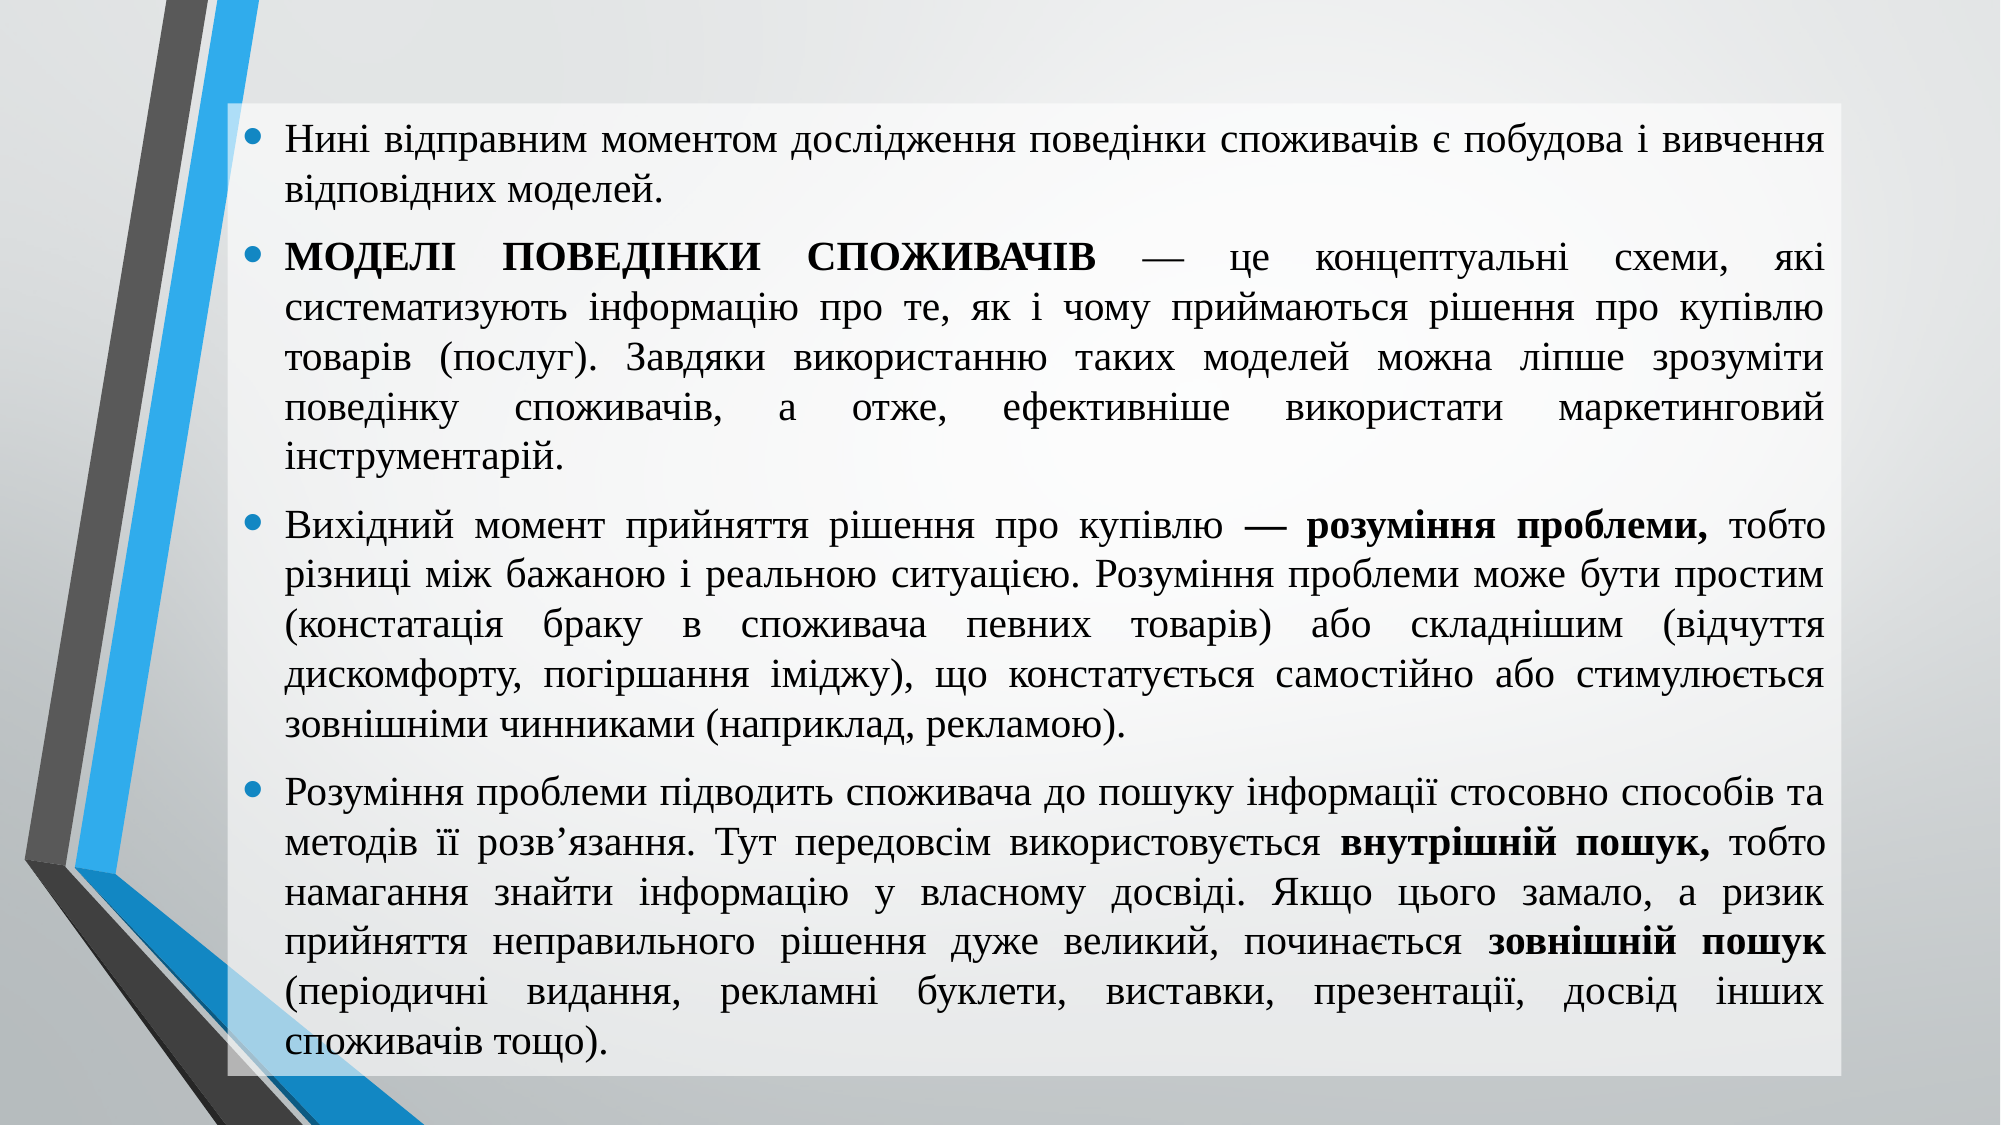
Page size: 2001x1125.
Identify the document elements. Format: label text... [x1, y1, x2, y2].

list Нині відправним моментом дослідження поведінки споживачів є побудова і вивчення відповідних моделей. МОДЕЛІ ПОВЕДІНКИ СПОЖИВАЧІВ — це концептуальні схеми, які систематизують інформацію про те, як і чому приймаються рішення про купівлю товарів (послуг). Завдяки використанню таких моделей можна ліпше зрозуміти поведінку споживачів, а отже, ефективніше використати маркетинговий інструментарій. Вихідний момент прийняття рішення про купівлю — розуміння проблеми, тобто різниці між бажаною і реальною ситуацією. Розуміння проблеми може бути простим (констатація браку в споживача певних товарів) або складнішим (відчуття дискомфорту, погіршання іміджу), що констатується самостійно або стимулюється зовнішніми чинниками (наприклад, рекламою). Розуміння проблеми підводить споживача до пошуку інформації стосовно способів та методів її розв’язання. Тут передовсім використовується внутрішній пошук, тобто намагання знайти інформацію у власному досвіді. Якщо цього замало, а ризик прийняття неправильного рішення дуже великий, починається зовнішній пошук (періодичні видання, рекламні буклети, виставки, презентації, досвід інших споживачів тощо). [227, 103, 1842, 1076]
